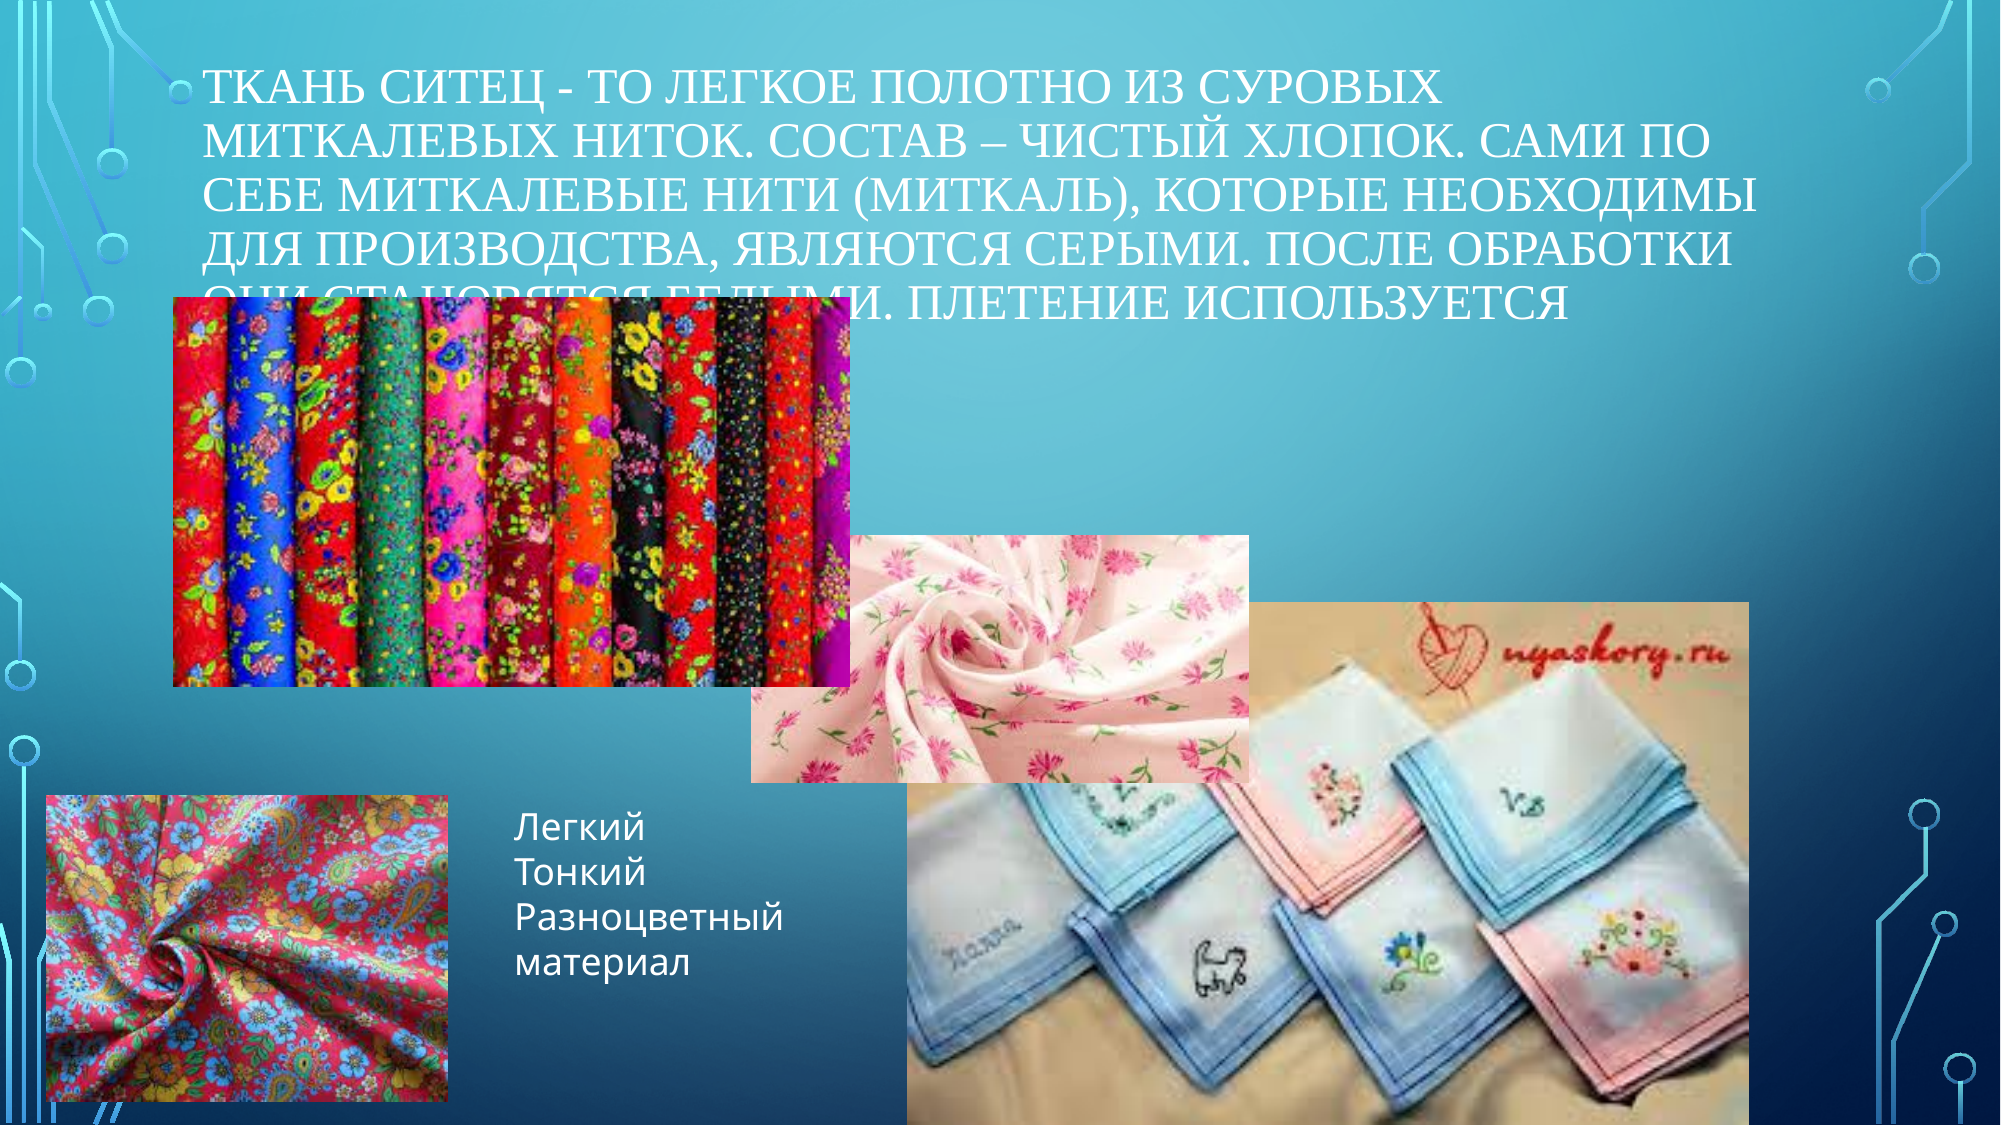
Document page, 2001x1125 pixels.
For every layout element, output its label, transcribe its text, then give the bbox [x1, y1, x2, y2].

title Ткань Ситец - то легкое полотно из суровых миткалевых ниток. Состав – чистый хлопок. Сами по себе миткалевые нити (миткаль), которые необходимы для производства, являются серыми. После обработки они становятся белыми. Плетение используется полотняное. [187, 101, 1813, 344]
picture [45, 795, 448, 1103]
picture [173, 297, 851, 687]
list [750, 535, 1249, 784]
text_box Легкий Тонкий Разноцветный материал [499, 795, 878, 991]
picture [907, 602, 1749, 1125]
